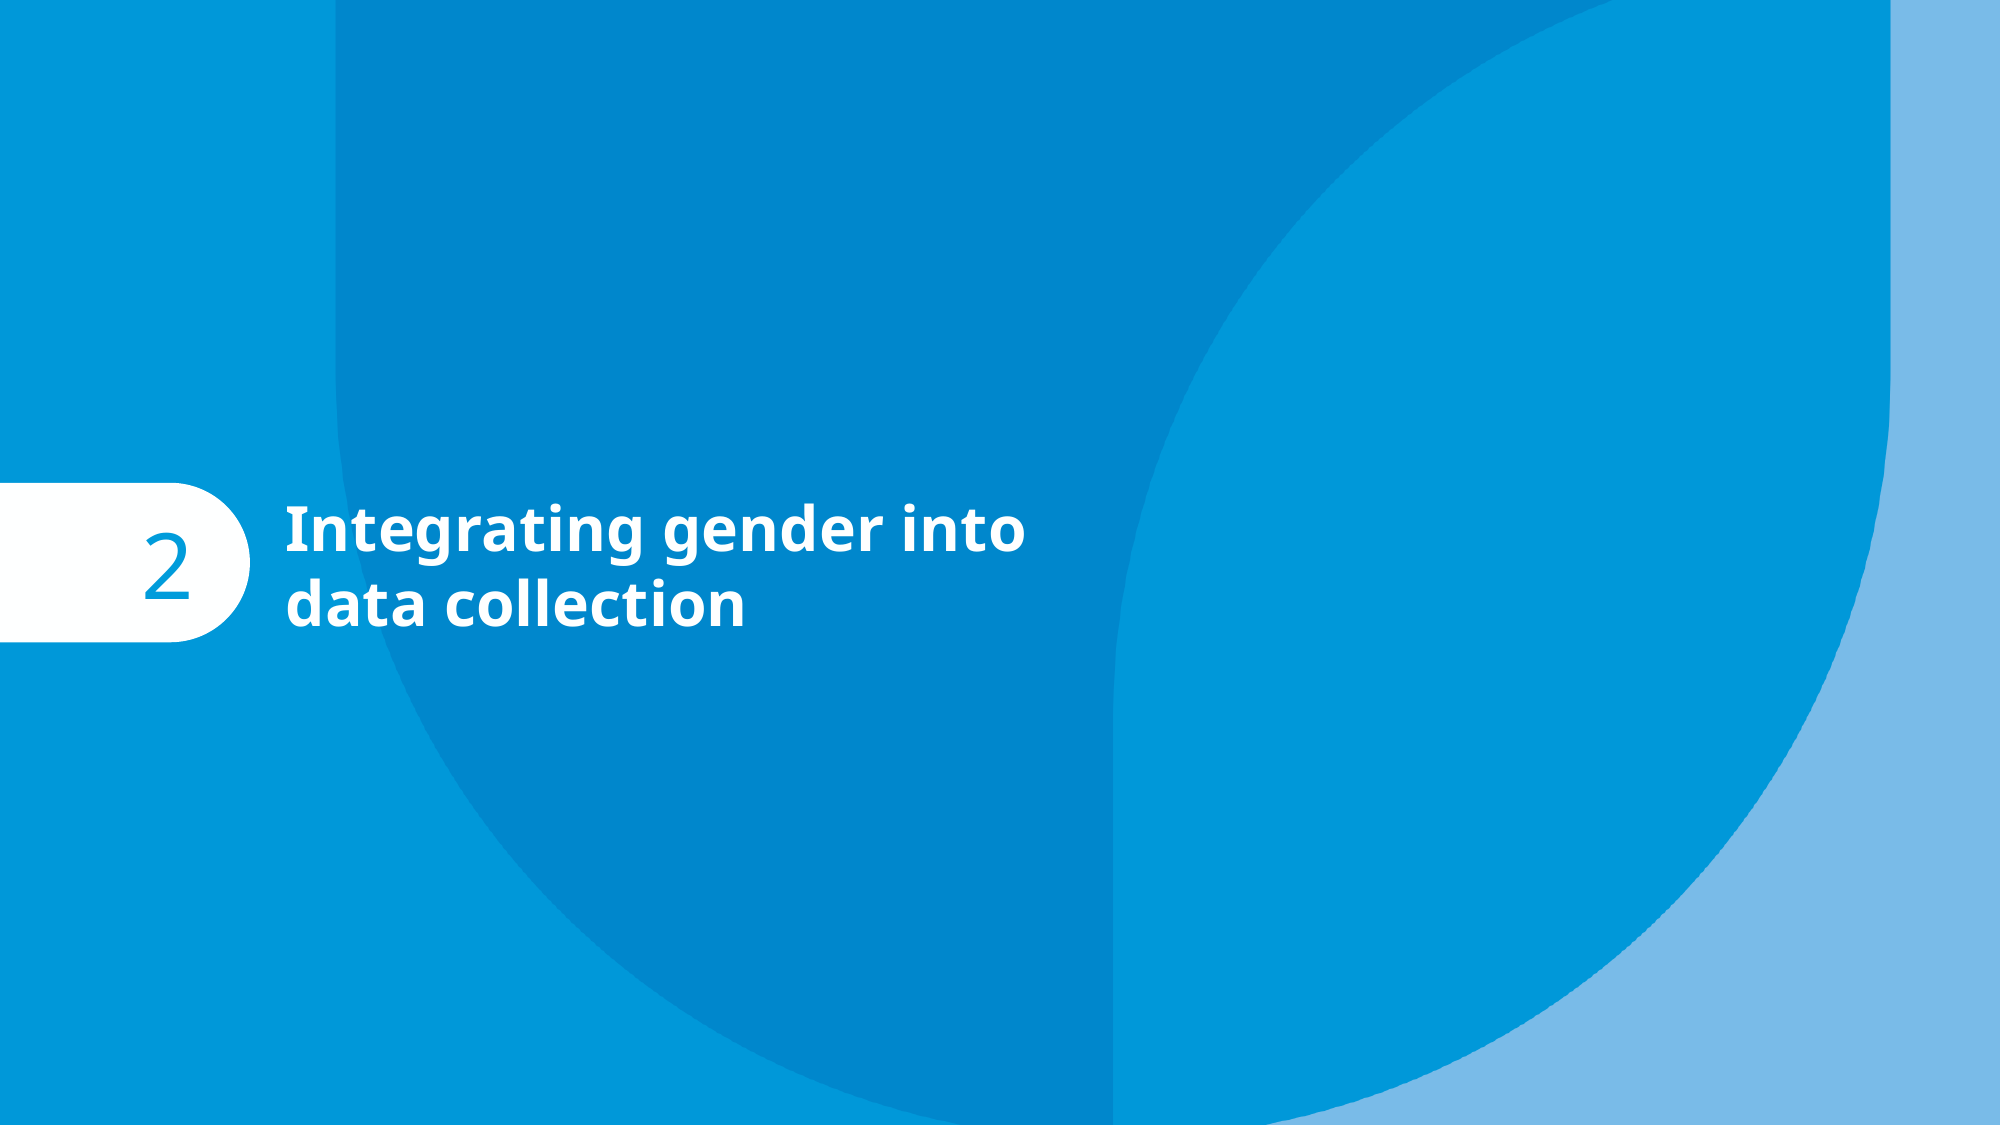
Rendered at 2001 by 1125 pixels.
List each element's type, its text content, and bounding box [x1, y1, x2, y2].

list 2 [2, 506, 194, 619]
list Integrating gender into data collection [285, 487, 1044, 640]
